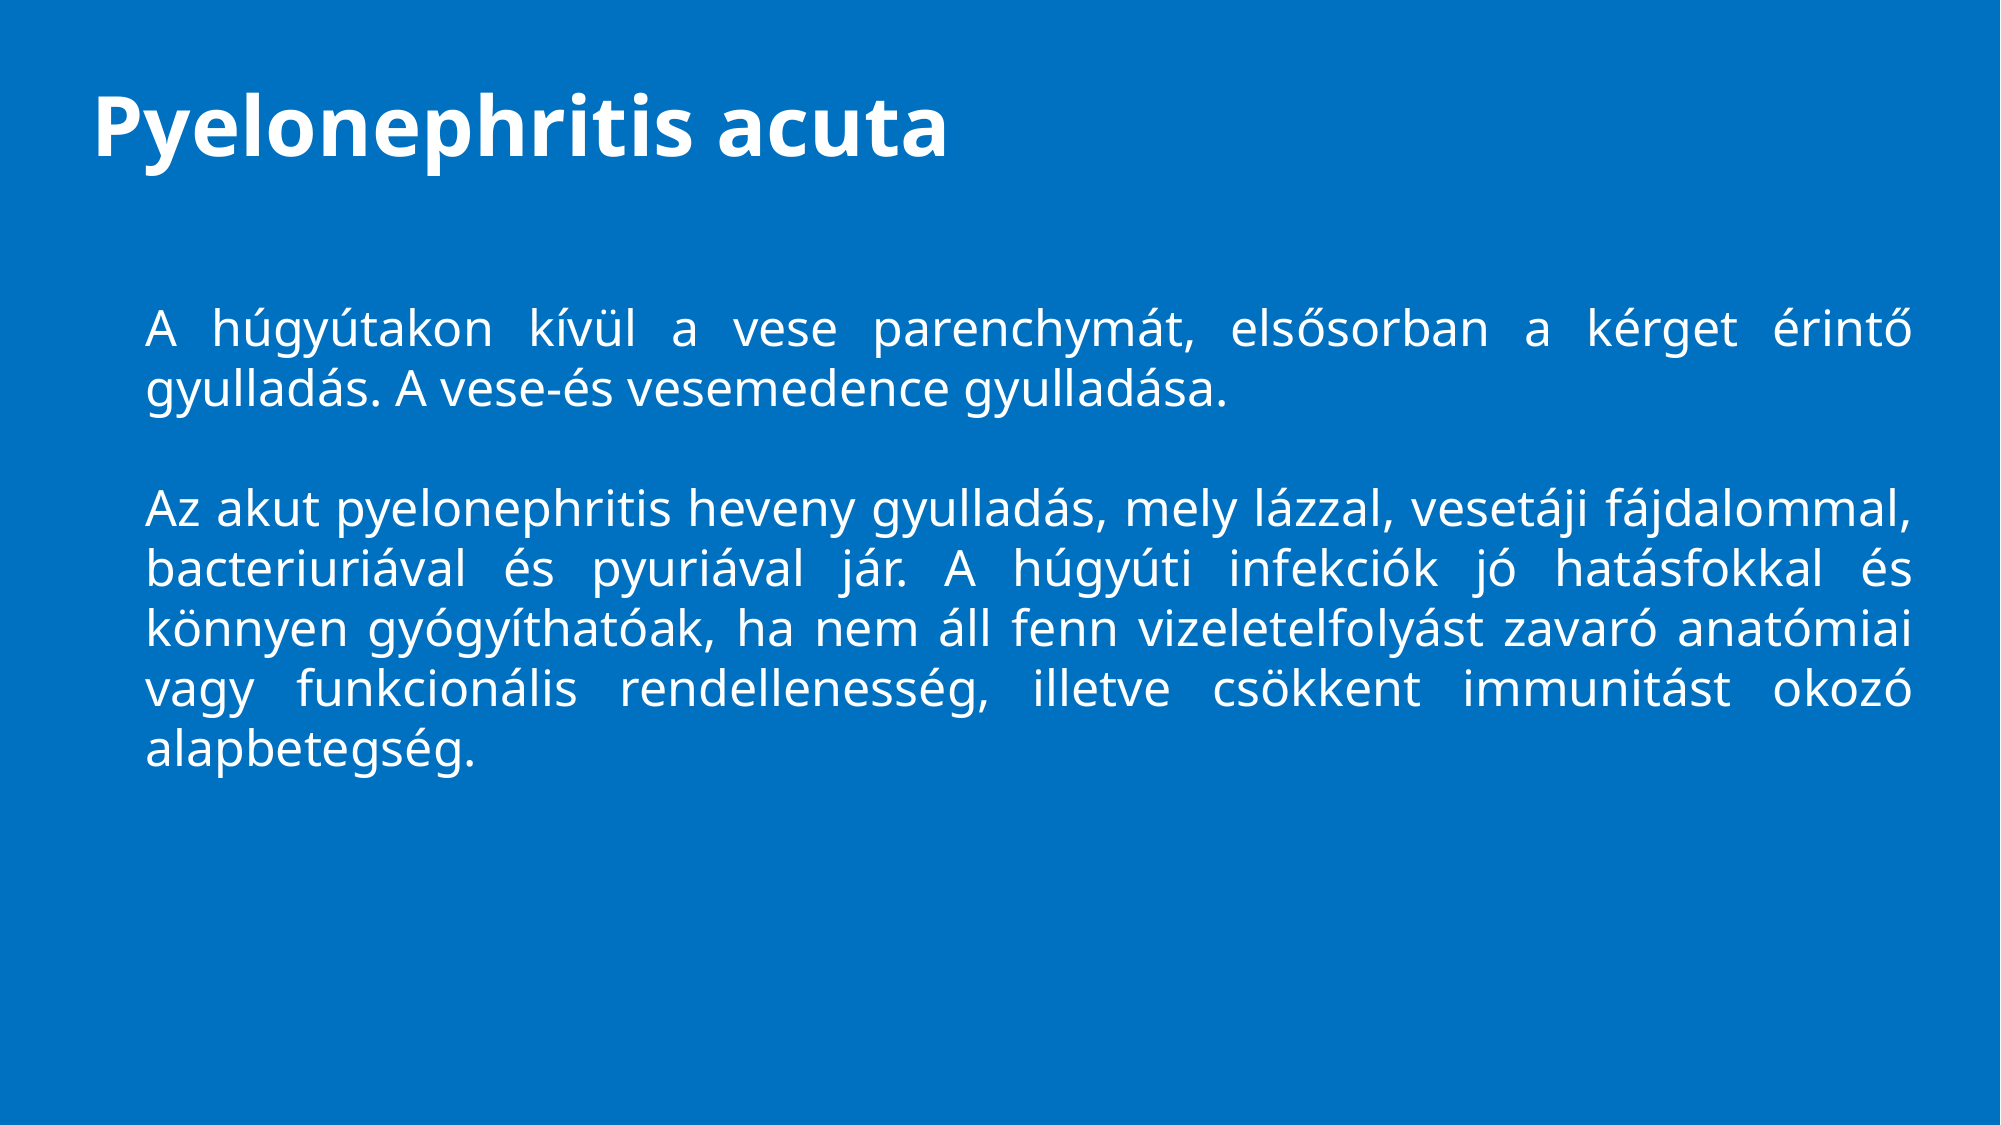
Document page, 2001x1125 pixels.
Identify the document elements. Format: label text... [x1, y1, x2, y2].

title Pyelonephritis acuta [76, 65, 1427, 239]
text_box A húgyútakon kívül a vese parenchymát, elsősorban a kérget érintő gyulladás. A vese-és vesemedence gyulladása. Az akut pyelonephritis heveny gyulladás, mely lázzal, vesetáji fájdalommal, bacteriuriával és pyuriával jár. A húgyúti infekciók jó hatásfokkal és könnyen gyógyíthatóak, ha nem áll fenn vizeletelfolyást zavaró anatómiai vagy funkcionális rendellenesség, illetve csökkent immunitást okozó alapbetegség. [130, 288, 1929, 844]
